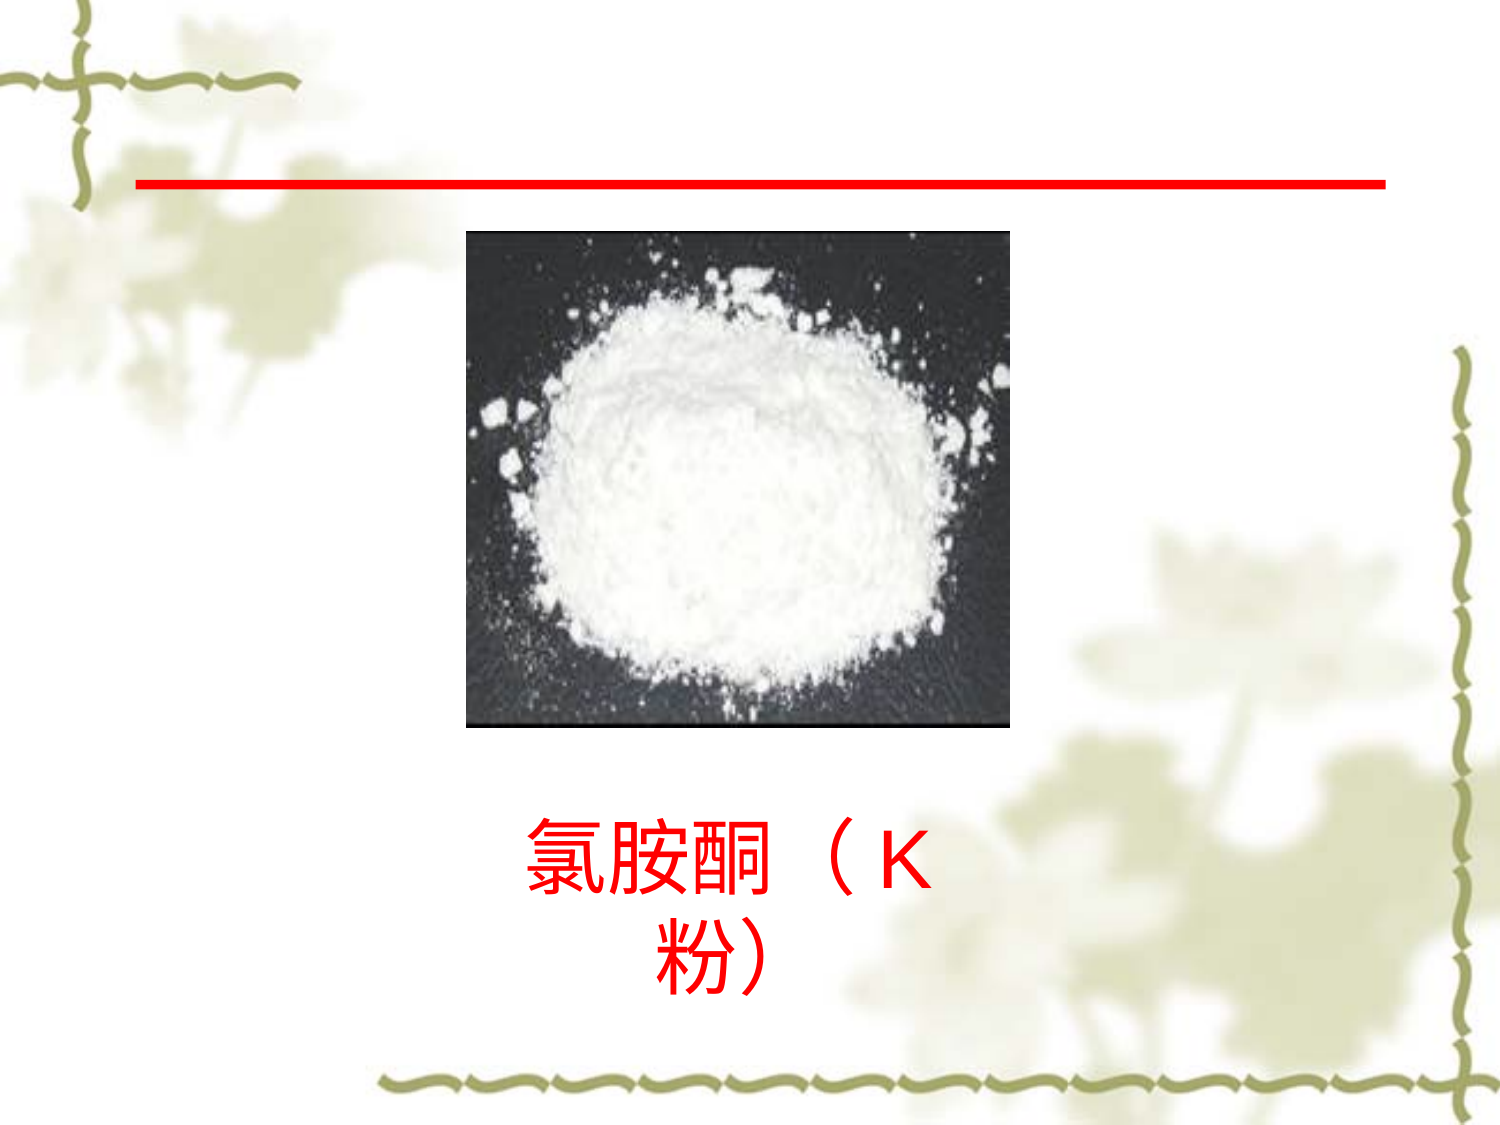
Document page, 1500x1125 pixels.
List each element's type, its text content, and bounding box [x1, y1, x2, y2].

title 氯胺酮（K粉） [442, 845, 1034, 965]
picture [0, 0, 1500, 1125]
